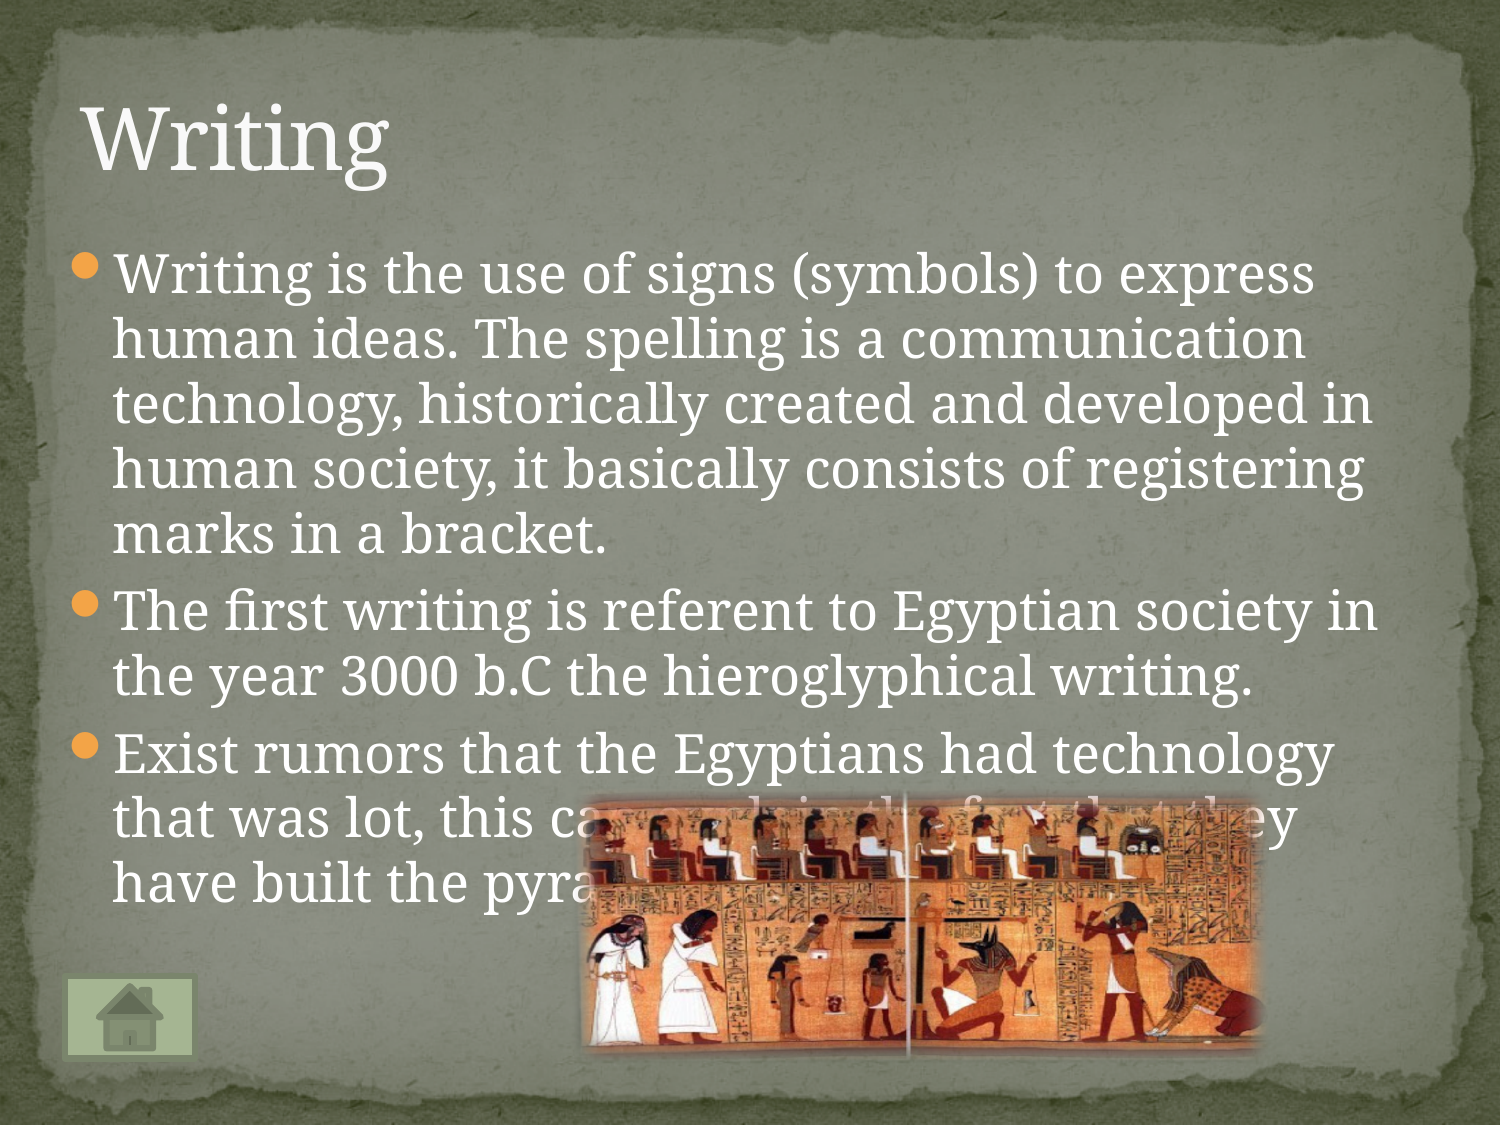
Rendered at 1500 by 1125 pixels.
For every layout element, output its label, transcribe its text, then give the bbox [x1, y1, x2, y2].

list Writing is the use of signs (symbols) to express human ideas. The spelling is a communication technology, historically created and developed in human society, it basically consists of registering marks in a bracket. The first writing is referent to Egyptian society in the year 3000 b.C the hieroglyphical writing. Exist rumors that the Egyptians had technology that was lot, this can explain the fact that they have built the pyramids. [53, 231, 1404, 982]
title Writing [64, 30, 1415, 196]
text_box [62, 973, 198, 1062]
picture [573, 788, 1270, 1066]
